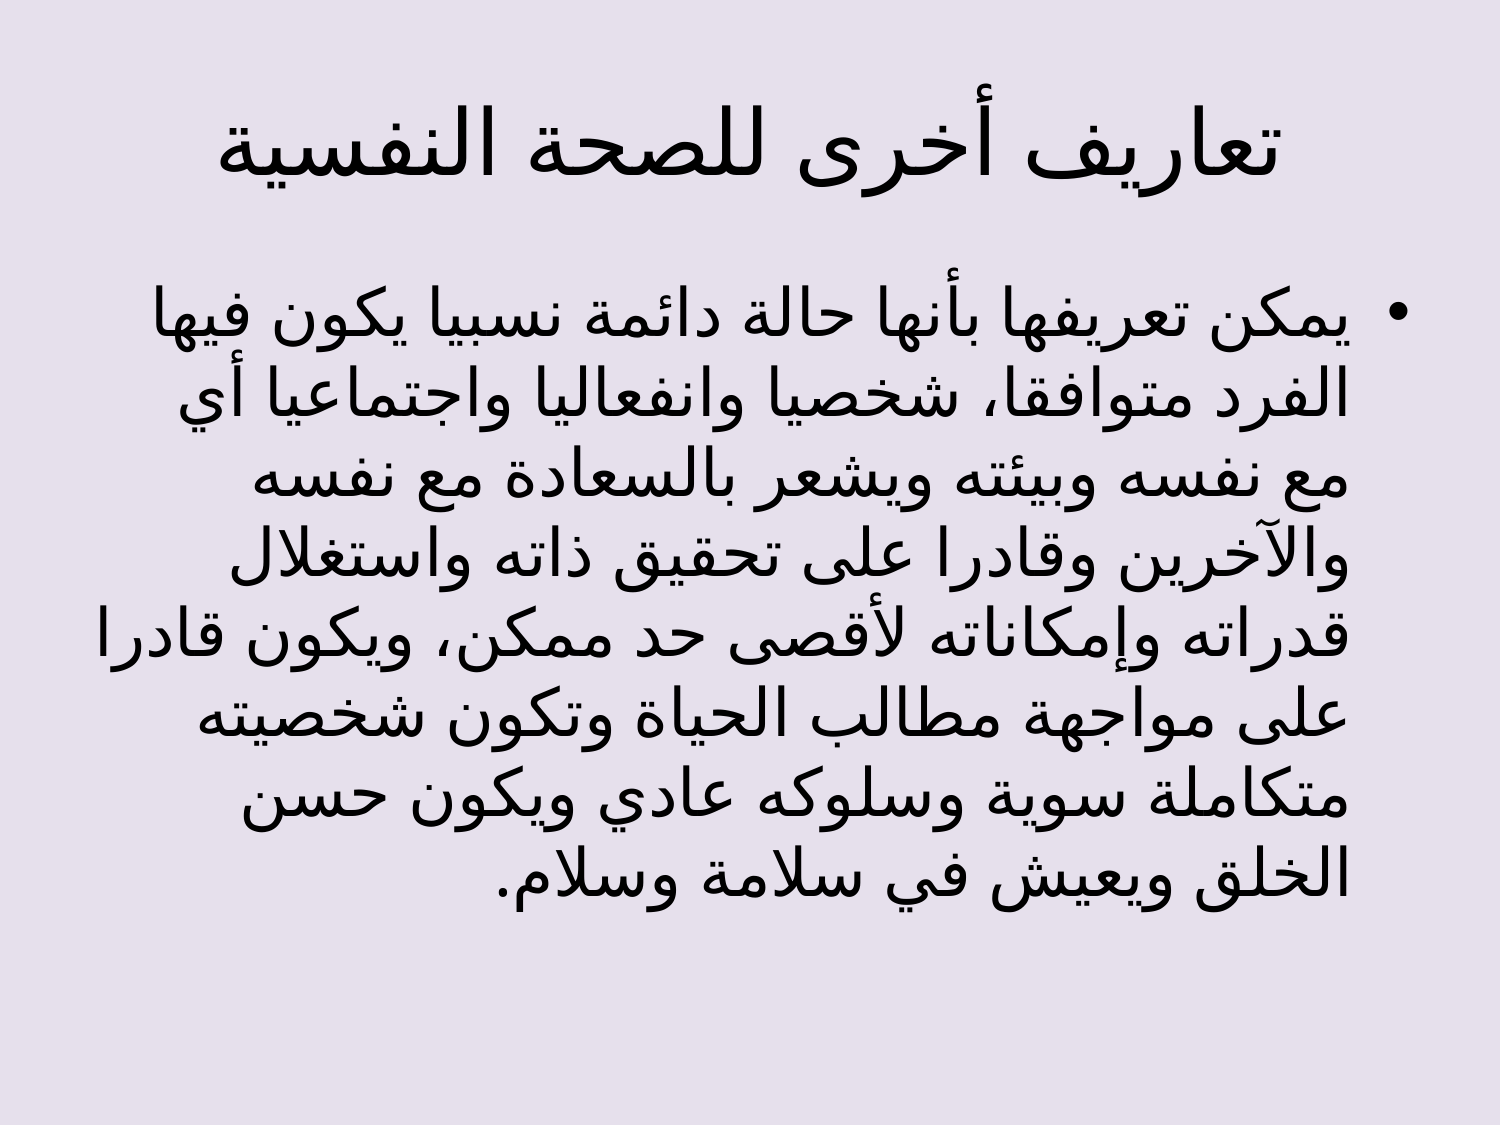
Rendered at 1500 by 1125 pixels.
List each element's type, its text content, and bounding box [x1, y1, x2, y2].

title تعاريف أخرى للصحة النفسية [75, 45, 1425, 233]
list يمكن تعريفها بأنها حالة دائمة نسبيا يكون فيها الفرد متوافقا، شخصيا وانفعاليا واجتماعيا أي مع نفسه وبيئته ويشعر بالسعادة مع نفسه والآخرين وقادرا على تحقيق ذاته واستغلال قدراته وإمكاناته لأقصى حد ممكن، ويكون قادرا على مواجهة مطالب الحياة وتكون شخصيته متكاملة سوية وسلوكه عادي ويكون حسن الخلق ويعيش في سلامة وسلام. [75, 262, 1425, 1005]
